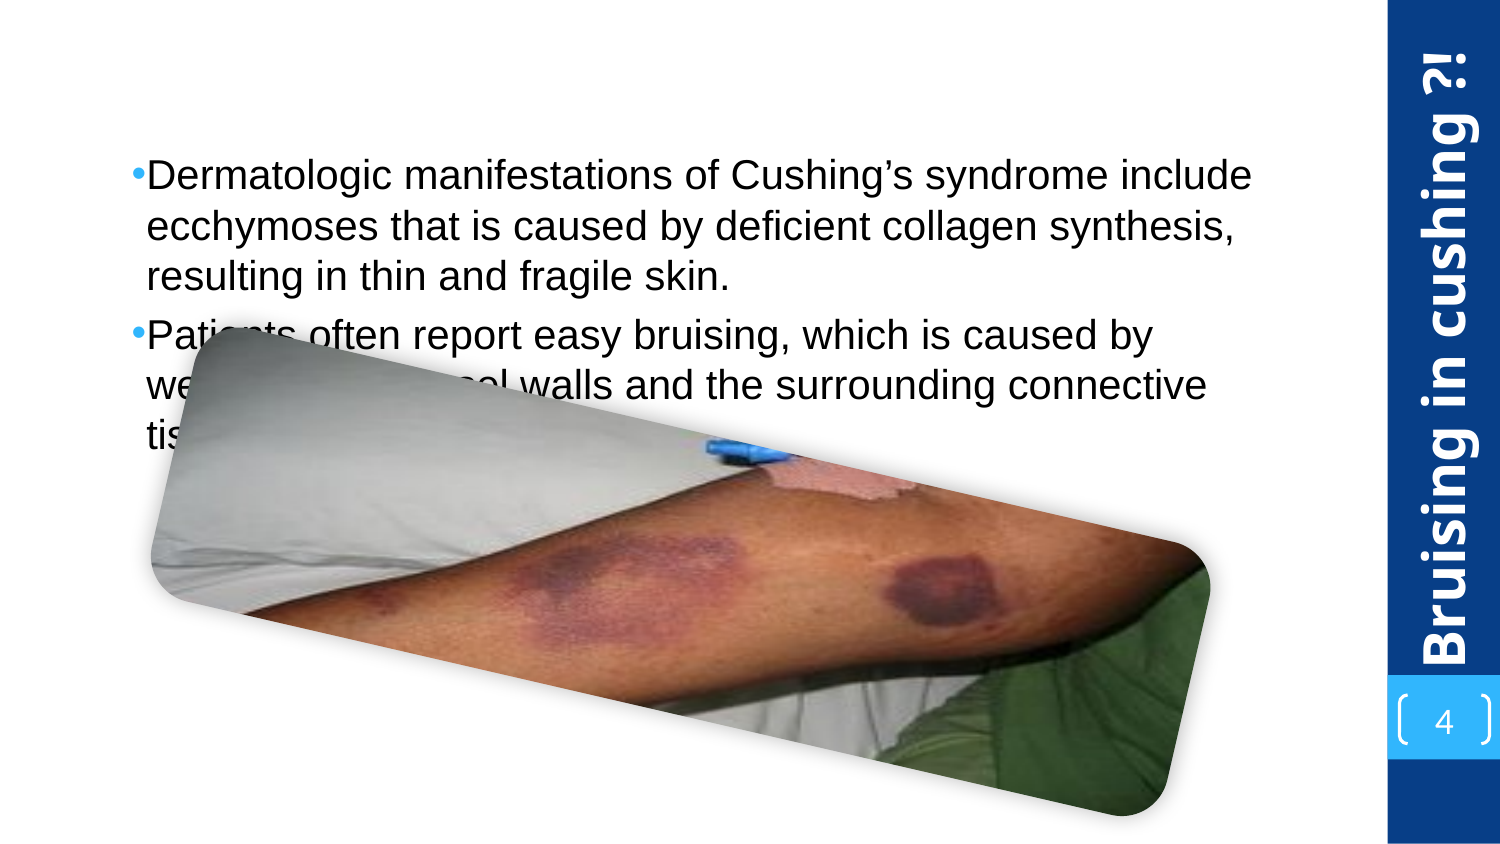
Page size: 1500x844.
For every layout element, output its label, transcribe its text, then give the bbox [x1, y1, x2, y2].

picture [150, 327, 1211, 817]
text_box Bruising in cushing ?! [1399, 36, 1485, 684]
list Dermatologic manifestations of Cushing’s syndrome include ecchymoses that is caused by deficient collagen synthesis, resulting in thin and fragile skin. Patients often report easy bruising, which is caused by weakness of vessel walls and the surrounding connective tissue [75, 133, 1325, 619]
slide_number 4 [1397, 693, 1492, 746]
